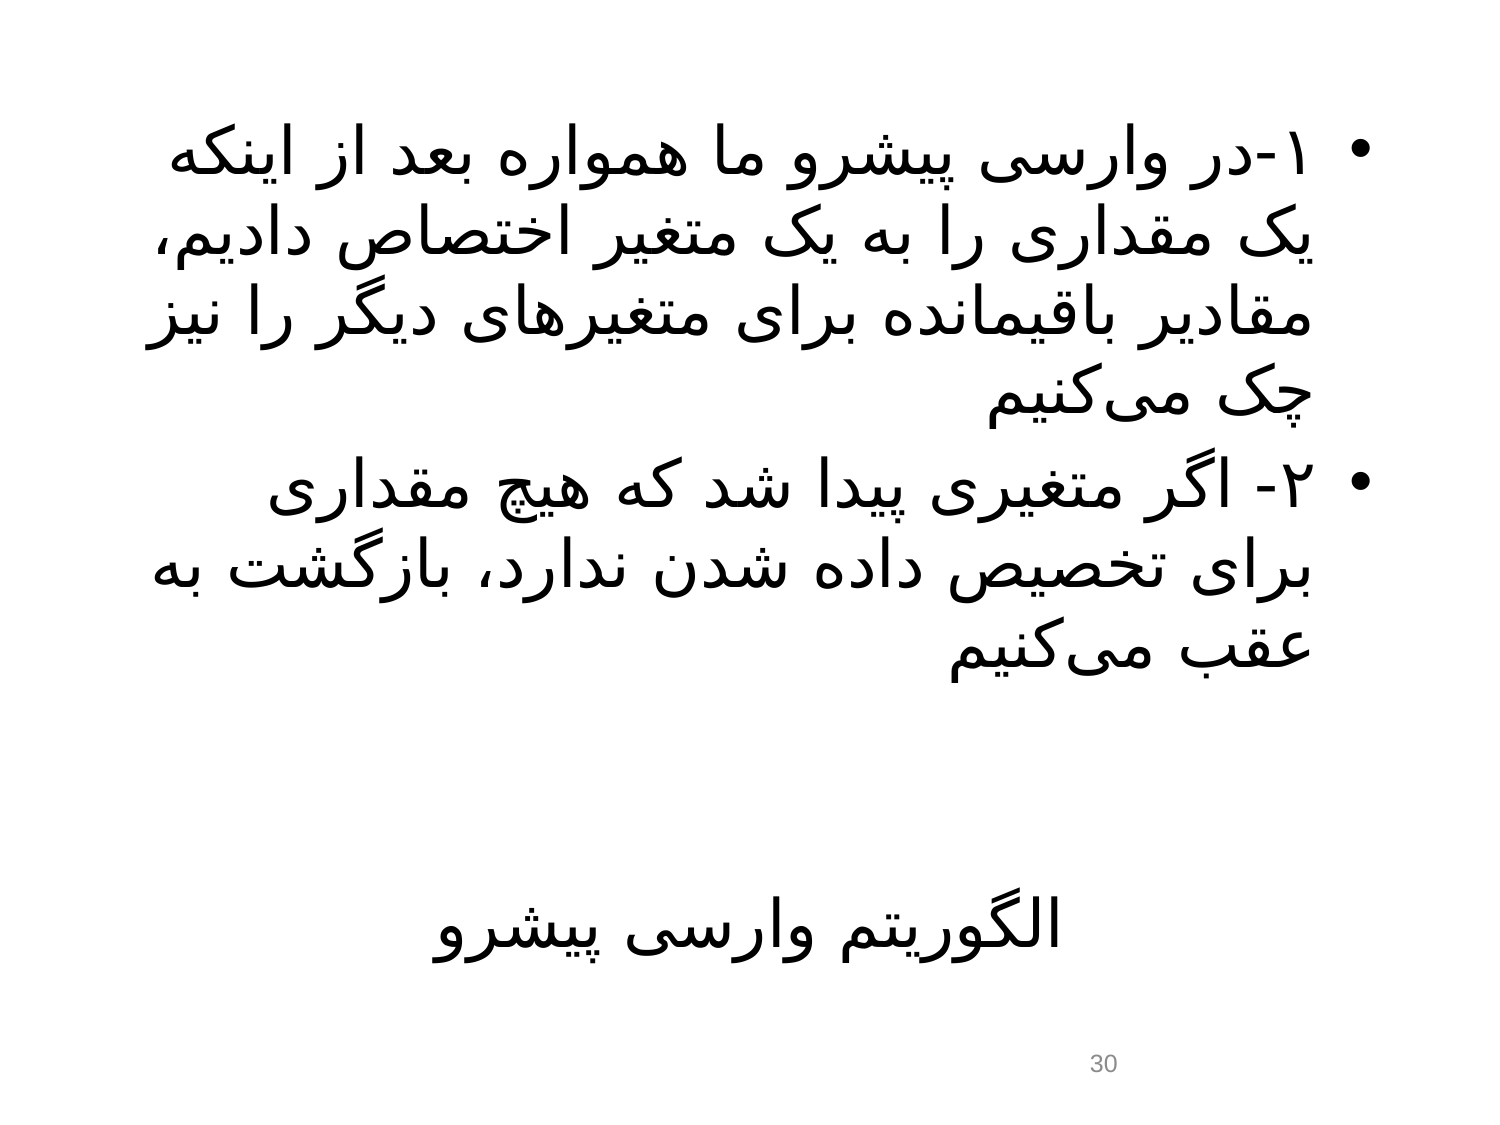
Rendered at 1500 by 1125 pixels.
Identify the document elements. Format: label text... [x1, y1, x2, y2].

list ۱-در وارسی پیشرو ما همواره بعد از اینکه یک مقداری را به یک متغیر اختصاص دادیم، مقادیر باقیمانده برای متغیر‌های دیگر را نیز چک می‌کنیم ۲- اگر متغیری پیدا شد که هیچ مقداری برای تخصیص داده شدن ندارد، بازگشت به عقب می‌کنیم الگوریتم وارسی پیشرو [112, 99, 1388, 1000]
slide_number 30 [1074, 1025, 1388, 1100]
